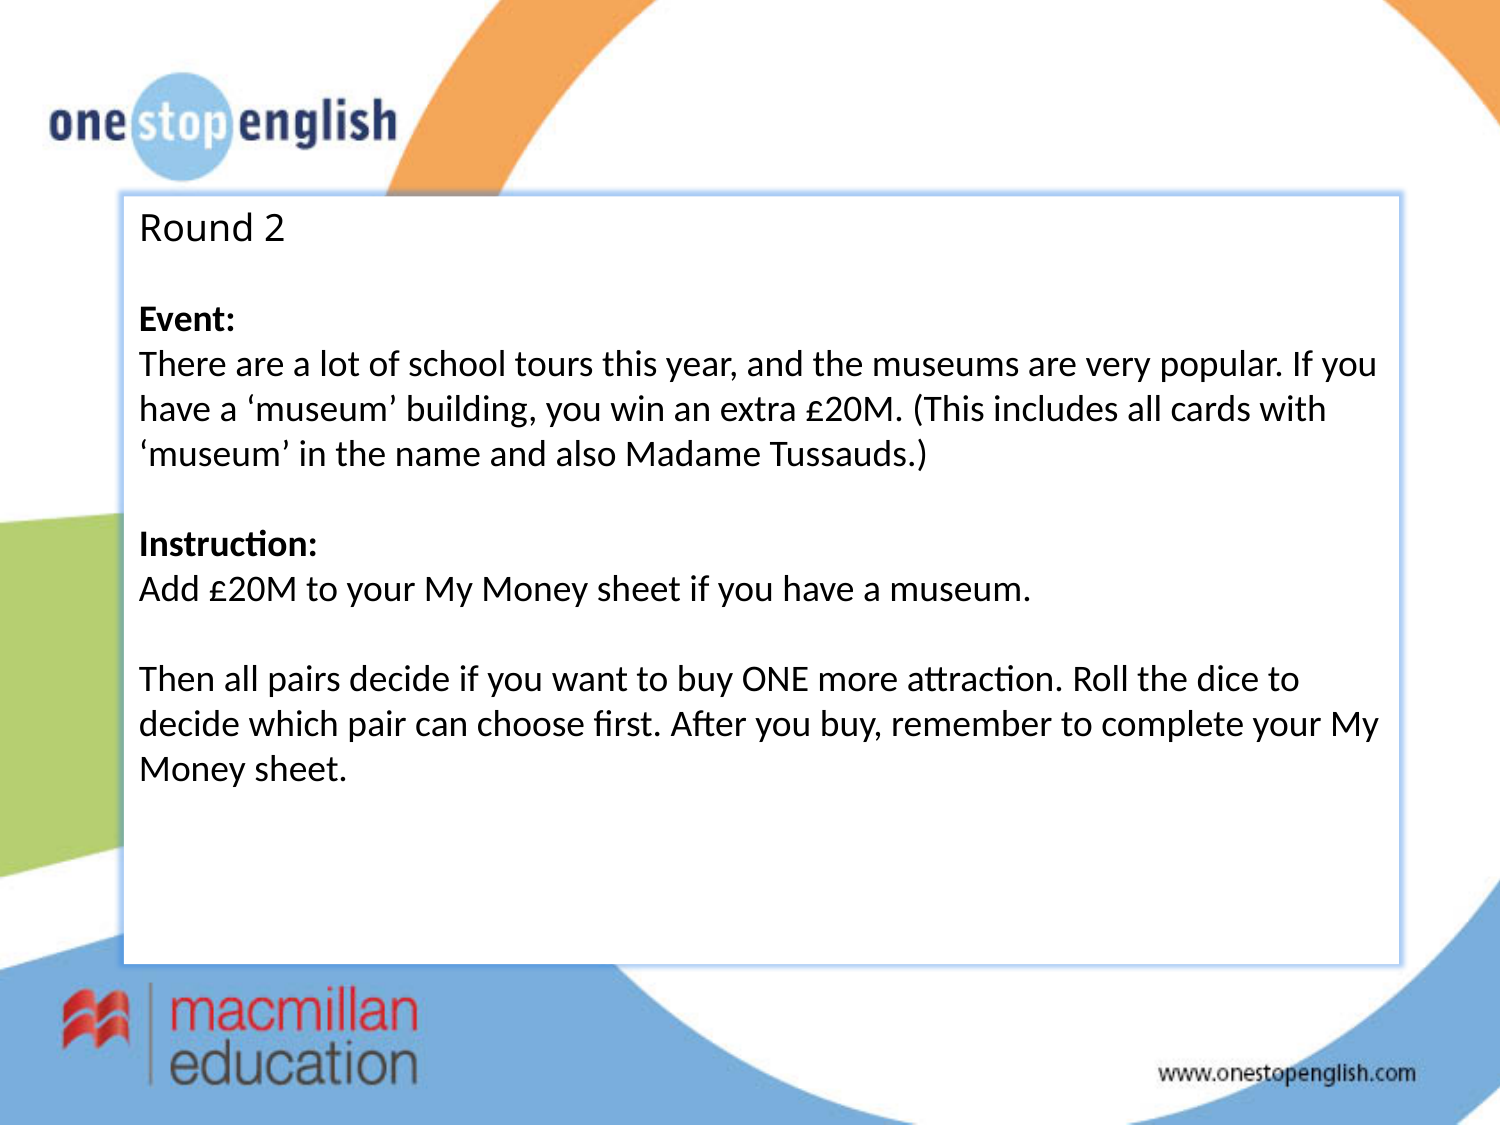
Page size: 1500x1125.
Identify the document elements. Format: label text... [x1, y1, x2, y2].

picture [0, 0, 1500, 1125]
text_box Round 2 Event: There are a lot of school tours this year, and the museums are very popular. If you have a ‘museum’ building, you win an extra £20M. (This includes all cards with ‘museum’ in the name and also Madame Tussauds.) Instruction: Add £20M to your My Money sheet if you have a museum. Then all pairs decide if you want to buy ONE more attraction. Roll the dice to decide which pair can choose first. After you buy, remember to complete your My Money sheet. [123, 196, 1399, 965]
